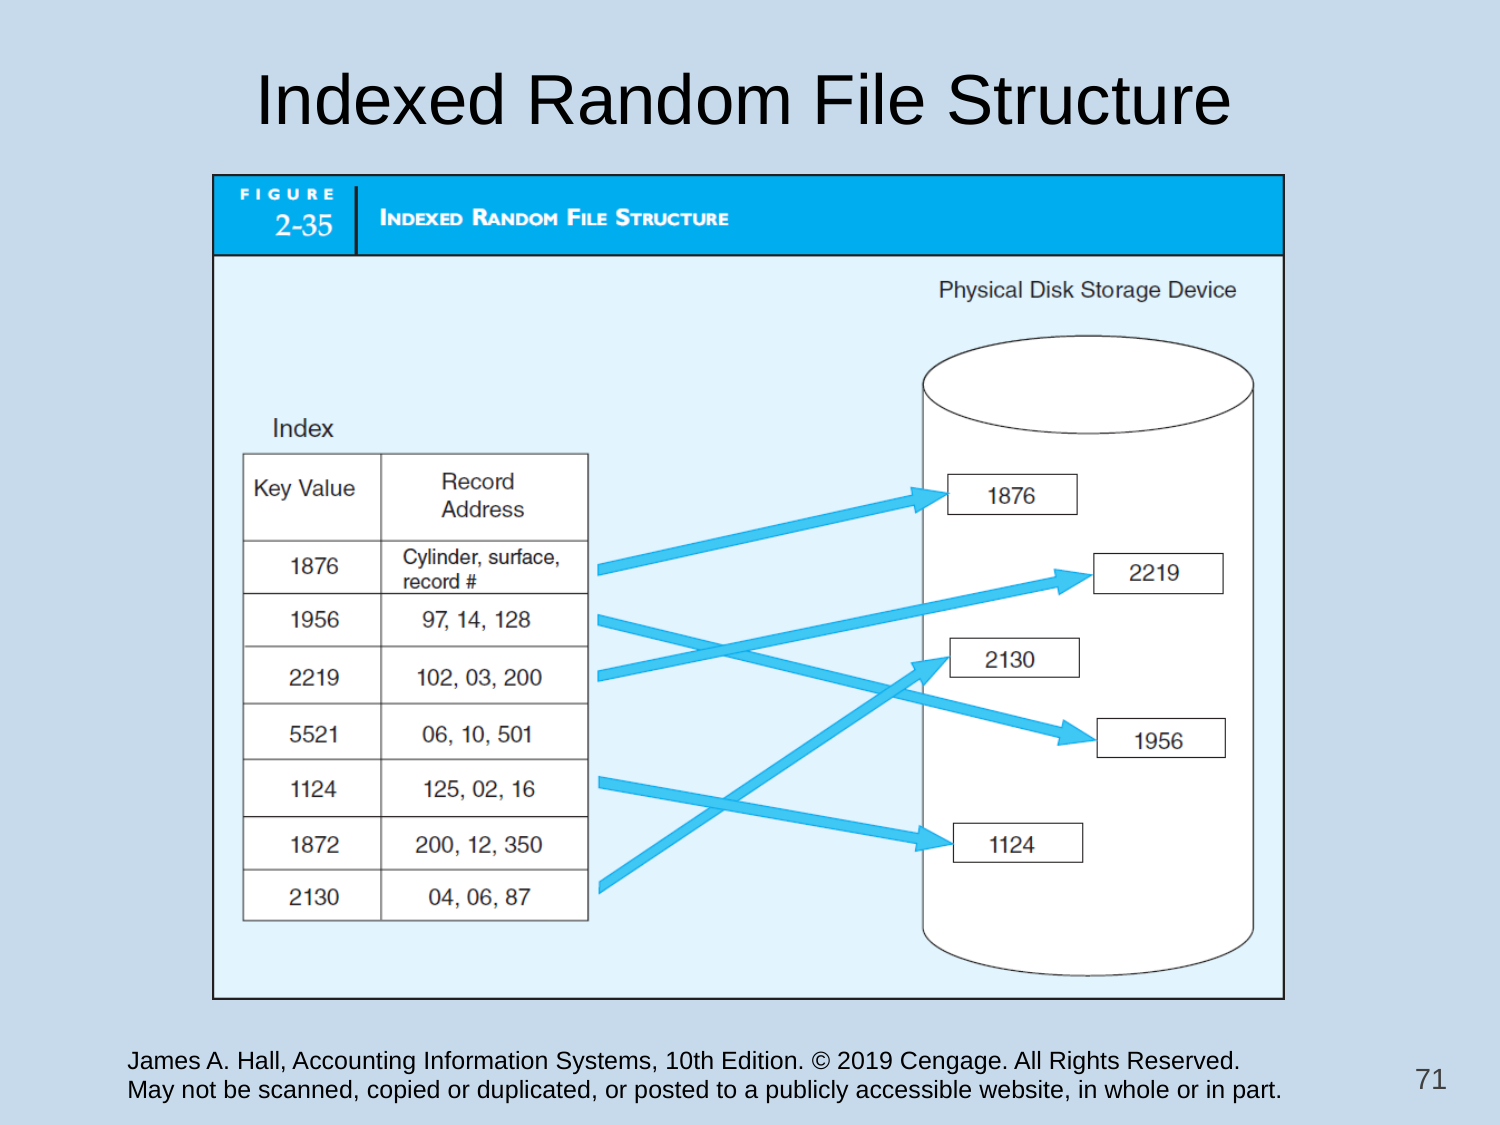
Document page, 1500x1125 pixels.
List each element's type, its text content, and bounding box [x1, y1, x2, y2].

slide_number 71 [1400, 1052, 1488, 1113]
title Indexed Random File Structure [69, 62, 1420, 188]
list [212, 174, 1285, 1000]
